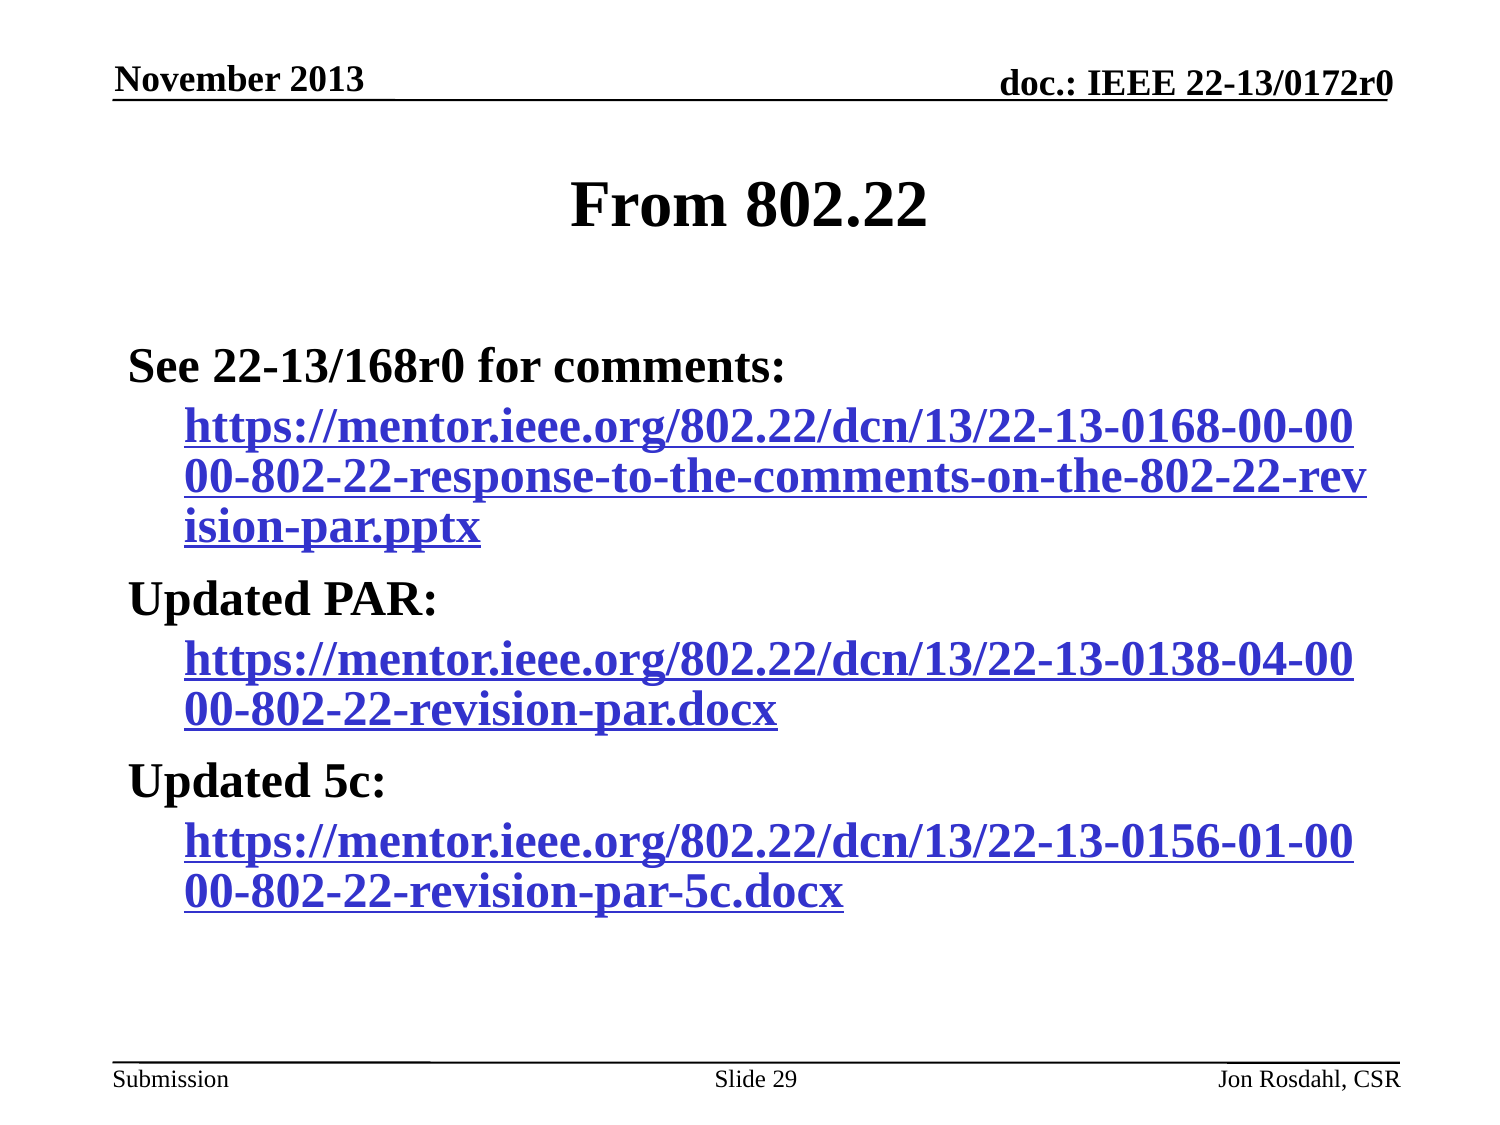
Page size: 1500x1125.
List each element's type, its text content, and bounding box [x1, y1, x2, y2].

footer Jon Rosdahl, CSR [878, 1061, 1402, 1093]
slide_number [114, 54, 423, 100]
list See 22-13/168r0 for comments: https://mentor.ieee.org/802.22/dcn/13/22-13-0168-00-0000-802-22-response-to-the-comments-on-the-802-22-revision-par.pptx Updated PAR: https://mentor.ieee.org/802.22/dcn/13/22-13-0138-04-0000-802-22-revision-par.docx Updated 5c: https://mentor.ieee.org/802.22/dcn/13/22-13-0156-01-0000-802-22-revision-par-5c.docx [112, 324, 1388, 1000]
title From 802.22 [112, 112, 1388, 288]
slide_number Slide 29 [712, 1061, 800, 1123]
